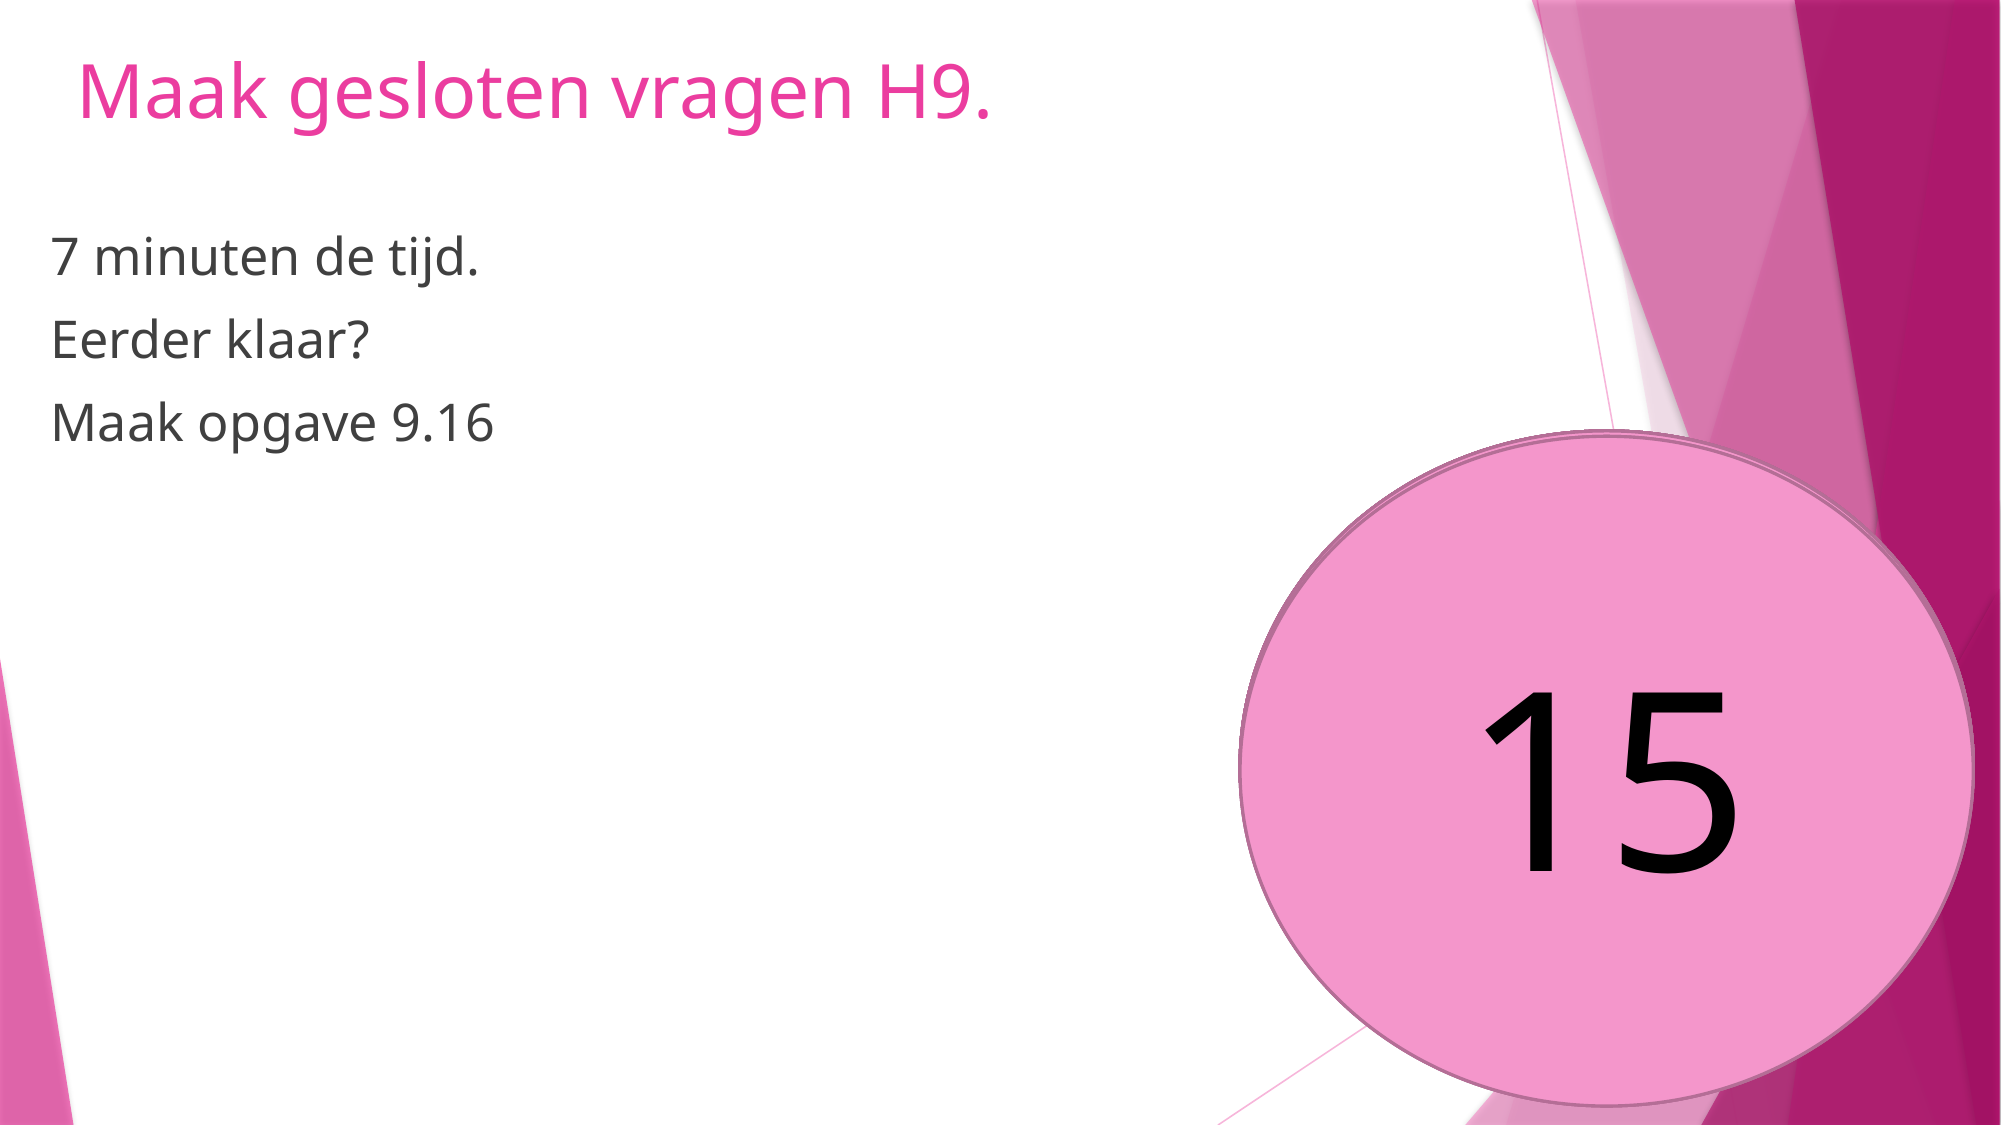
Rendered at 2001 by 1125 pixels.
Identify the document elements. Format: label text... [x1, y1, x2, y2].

title Maak gesloten vragen H9. [61, 35, 1684, 317]
text_box 13 [1242, 429, 1972, 723]
text_box 15 [1238, 434, 1975, 1108]
list 7 minuten de tijd. Eerder klaar? Maak opgave 9.16 [35, 215, 1241, 1008]
